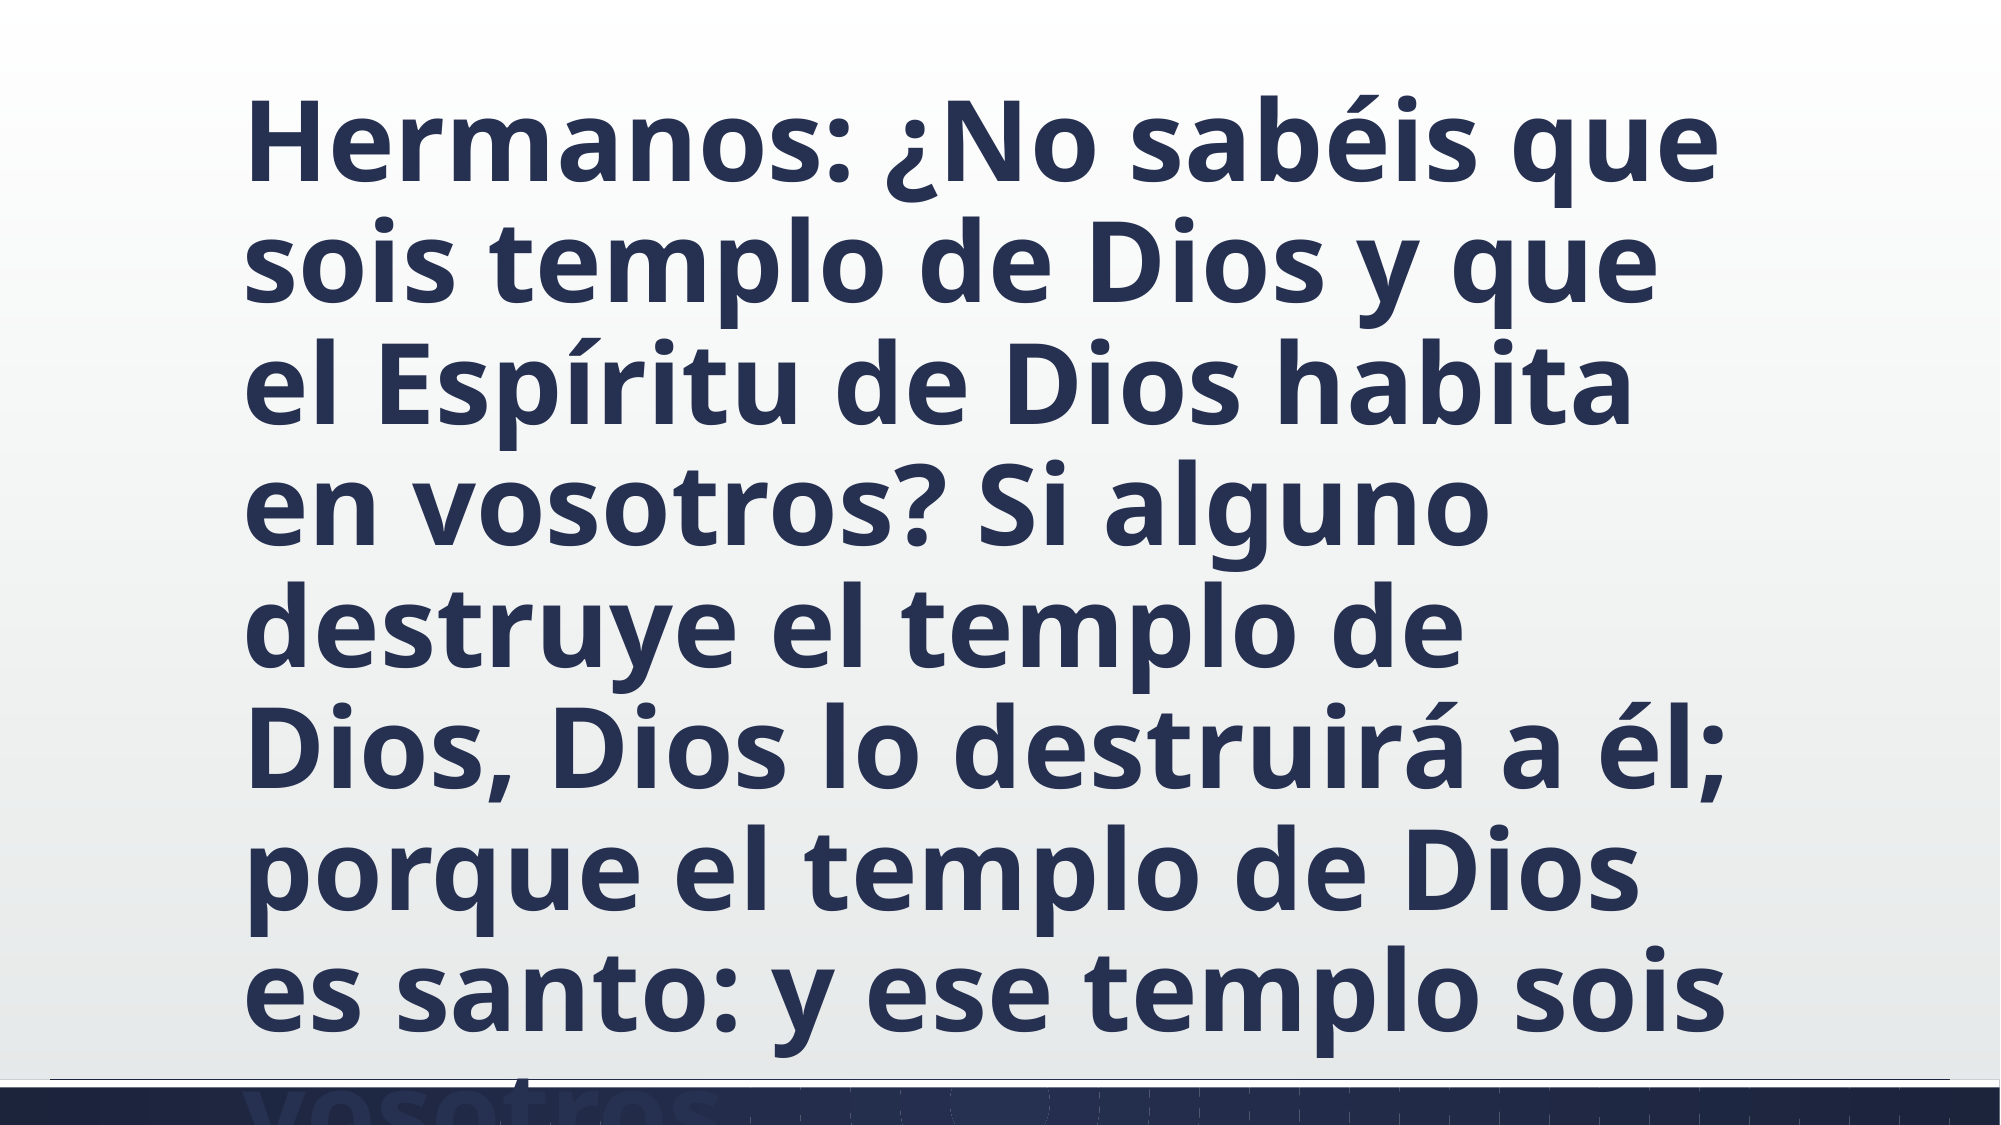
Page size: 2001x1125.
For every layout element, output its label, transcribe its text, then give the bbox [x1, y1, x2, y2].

list Hermanos: ¿No sabéis que sois templo de Dios y que el Espíritu de Dios habita en vosotros? Si alguno destruye el templo de Dios, Dios lo destruirá a él; porque el templo de Dios es santo: y ese templo sois vosotros. [219, 76, 1780, 990]
